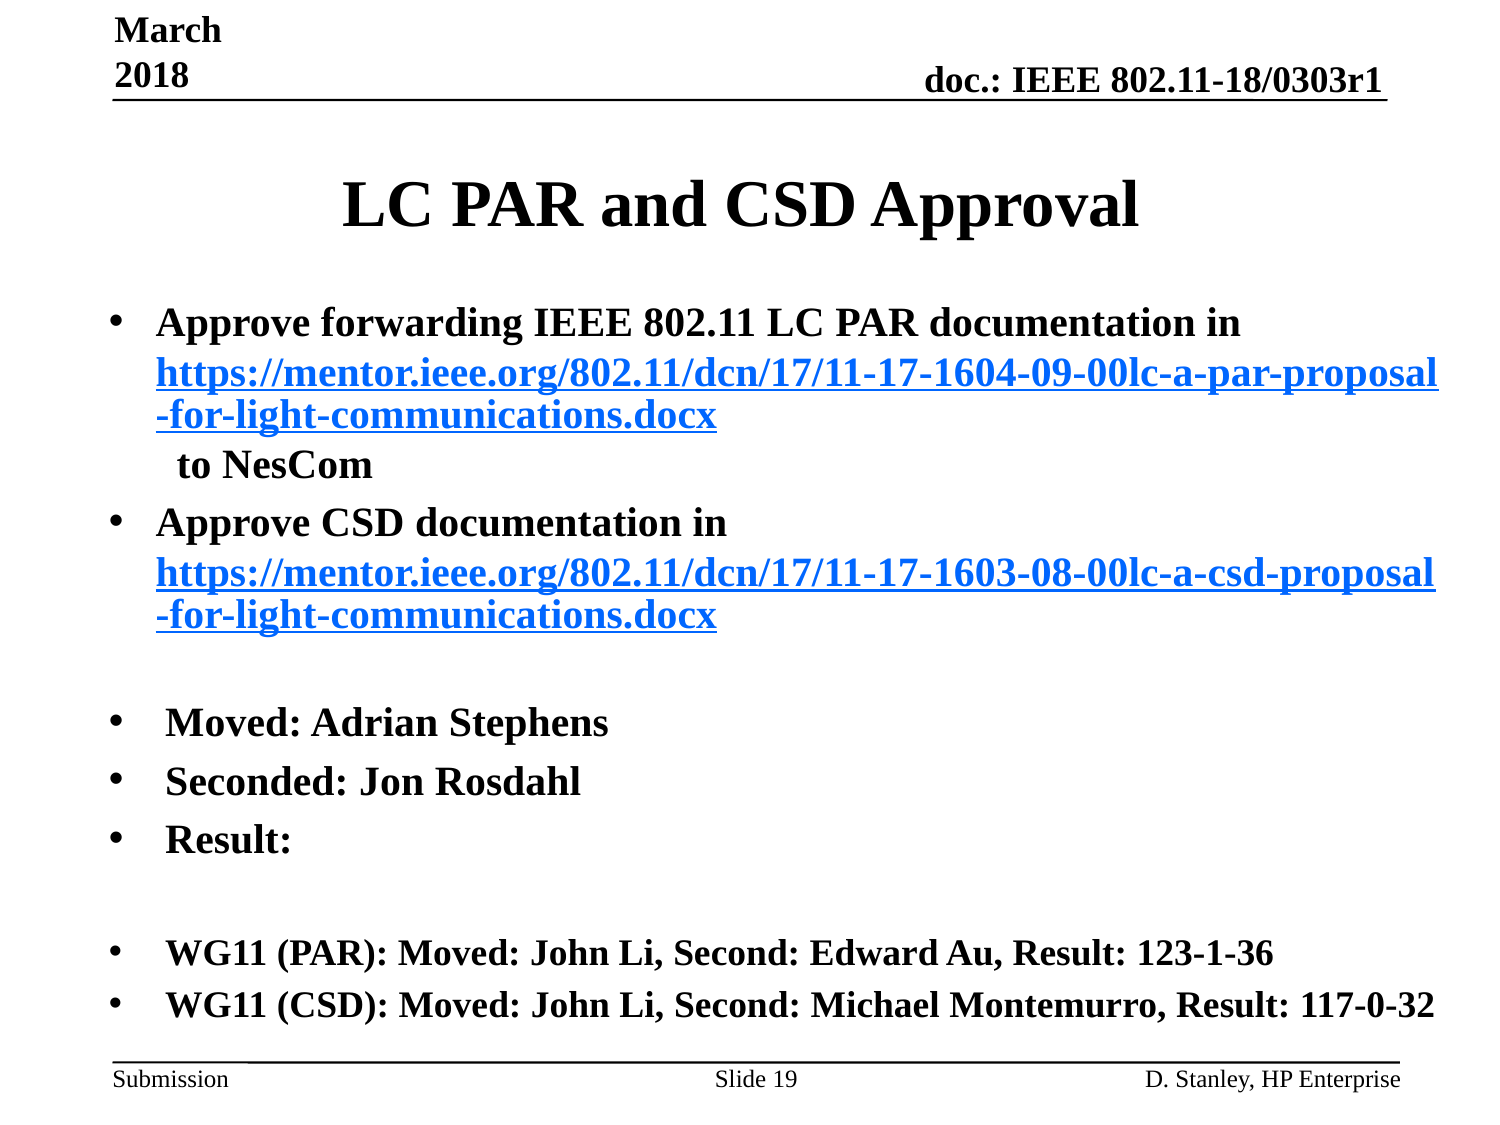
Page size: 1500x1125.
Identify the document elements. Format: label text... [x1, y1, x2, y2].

title LC PAR and CSD Approval [112, 112, 1388, 262]
footer D. Stanley, HP Enterprise [878, 1075, 1402, 1093]
text_box Approve forwarding IEEE 802.11 LC PAR documentation in https://mentor.ieee.org/802.11/dcn/17/11-17-1604-09-00lc-a-par-proposal-for-light-communications.docx to NesCom Approve CSD documentation in https://mentor.ieee.org/802.11/dcn/17/11-17-1603-08-00lc-a-csd-proposal-for-light-communications.docx Moved: Adrian Stephens Seconded: Jon Rosdahl Result: WG11 (PAR): Moved: John Li, Second: Edward Au, Result: 123-1-36 WG11 (CSD): Moved: John Li, Second: Michael Montemurro, Result: 117-0-32 [93, 287, 1457, 1075]
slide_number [114, 49, 270, 95]
slide_number Slide 19 [712, 1075, 800, 1093]
list [68, 262, 1432, 1050]
